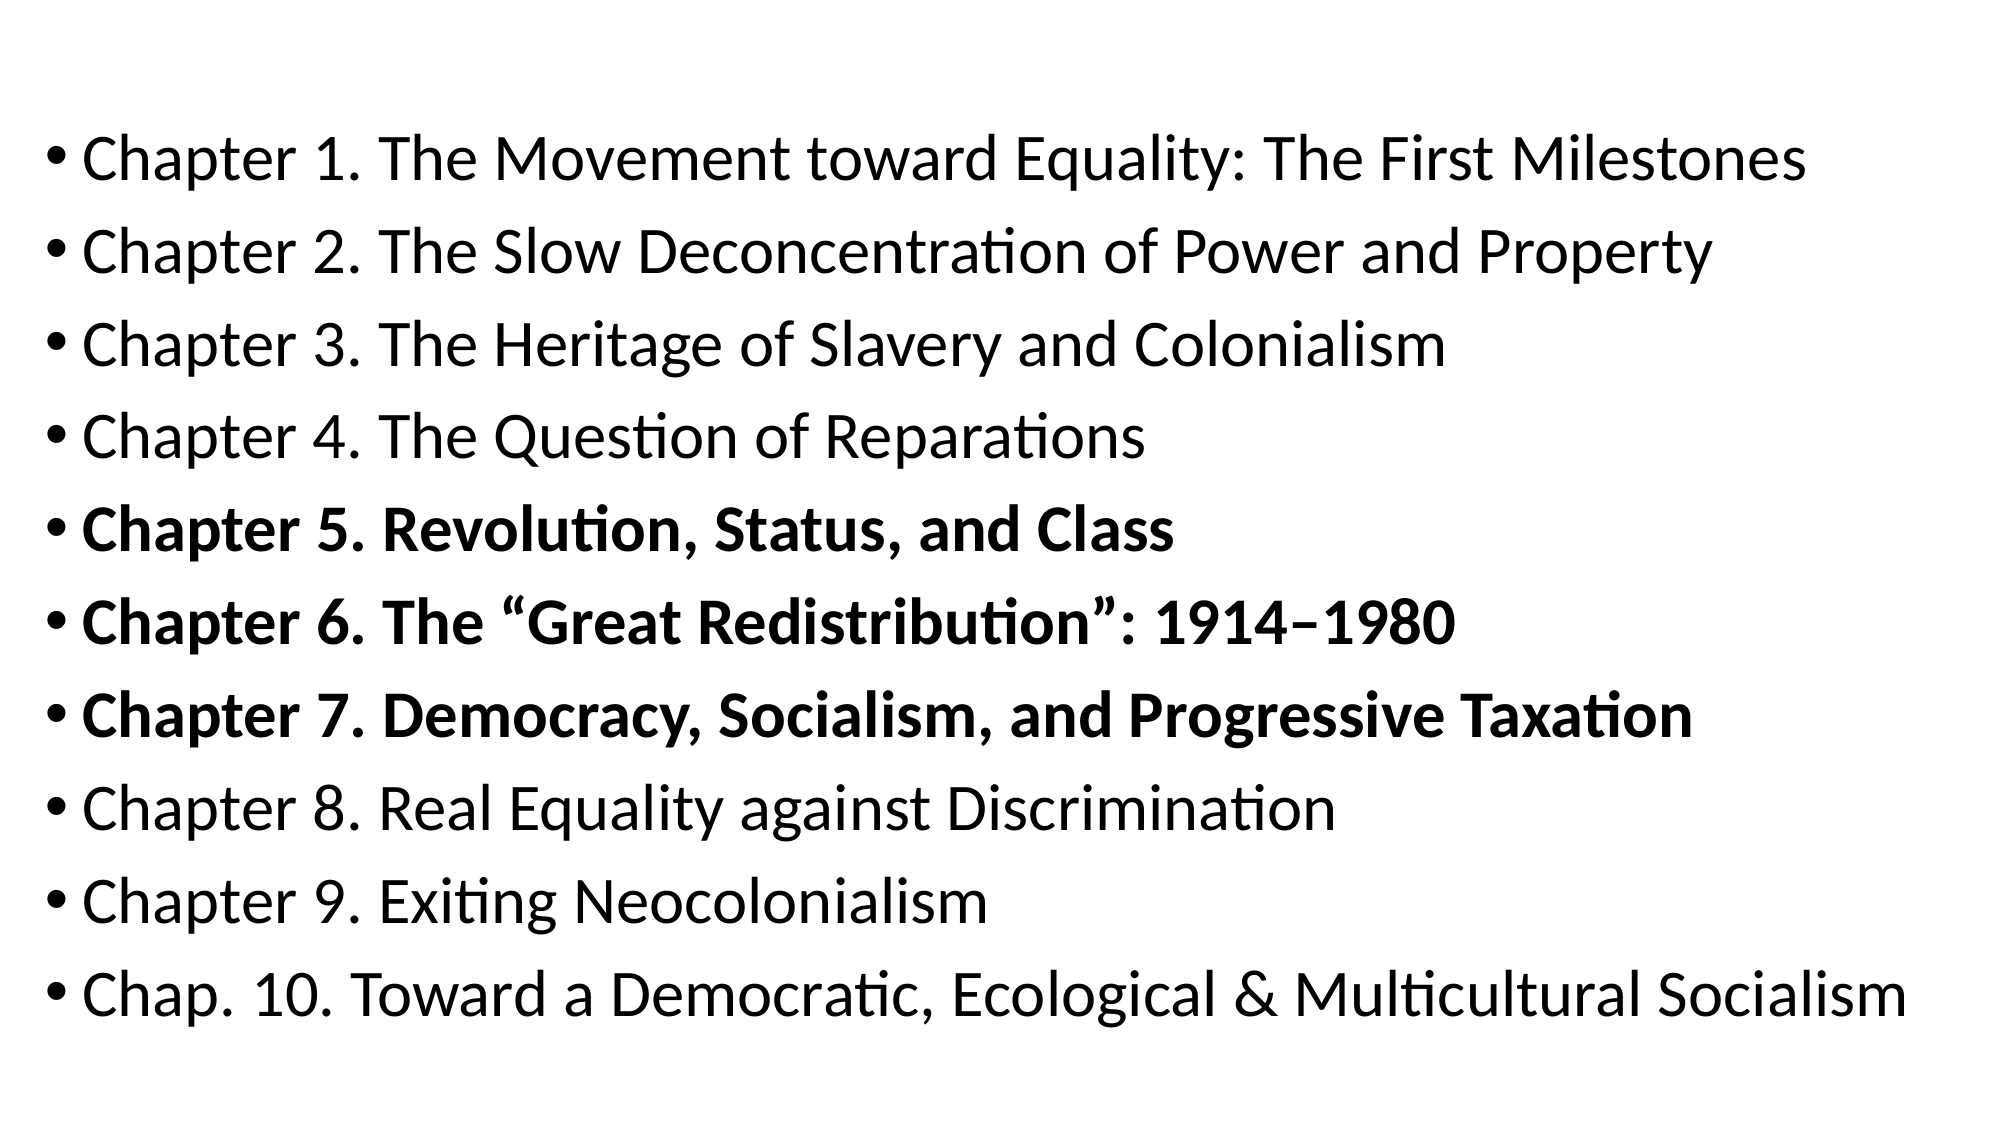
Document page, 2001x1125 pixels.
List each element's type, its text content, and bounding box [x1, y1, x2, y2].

list Chapter 1. The Movement toward Equality: The First Milestones Chapter 2. The Slow Deconcentration of Power and Property Chapter 3. The Heritage of Slavery and Colonialism Chapter 4. The Question of Reparations Chapter 5. Revolution, Status, and Class Chapter 6. The “Great Redistribution”: 1914–1980 Chapter 7. Democracy, Socialism, and Progressive Taxation Chapter 8. Real Equality against Discrimination Chapter 9. Exiting Neocolonialism Chap. 10. Toward a Democratic, Ecological & Multicultural Socialism [29, 14, 1979, 1094]
